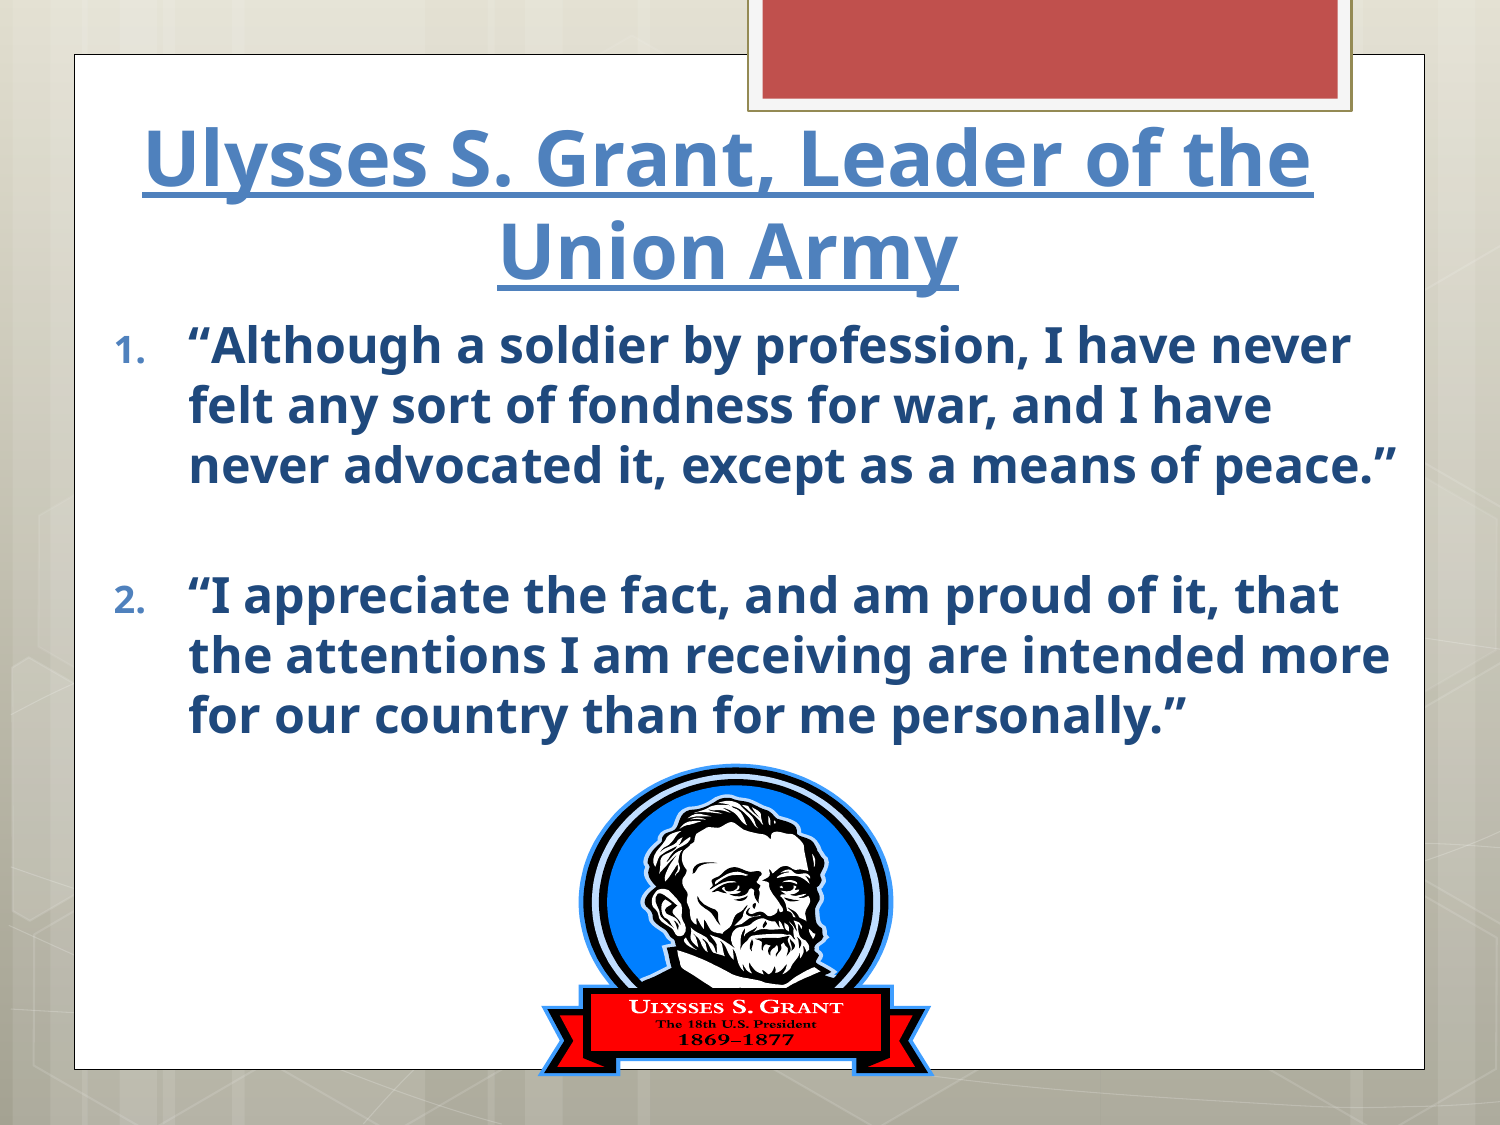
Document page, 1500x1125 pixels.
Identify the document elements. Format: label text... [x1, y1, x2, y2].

list “Although a soldier by profession, I have never felt any sort of fondness for war, and I have never advocated it, except as a means of peace.” “I appreciate the fact, and am proud of it, that the attentions I am receiving are intended more for our country than for me personally.” [87, 305, 1425, 825]
title Ulysses S. Grant, Leader of the Union Army [87, 99, 1369, 303]
picture [537, 763, 935, 1077]
